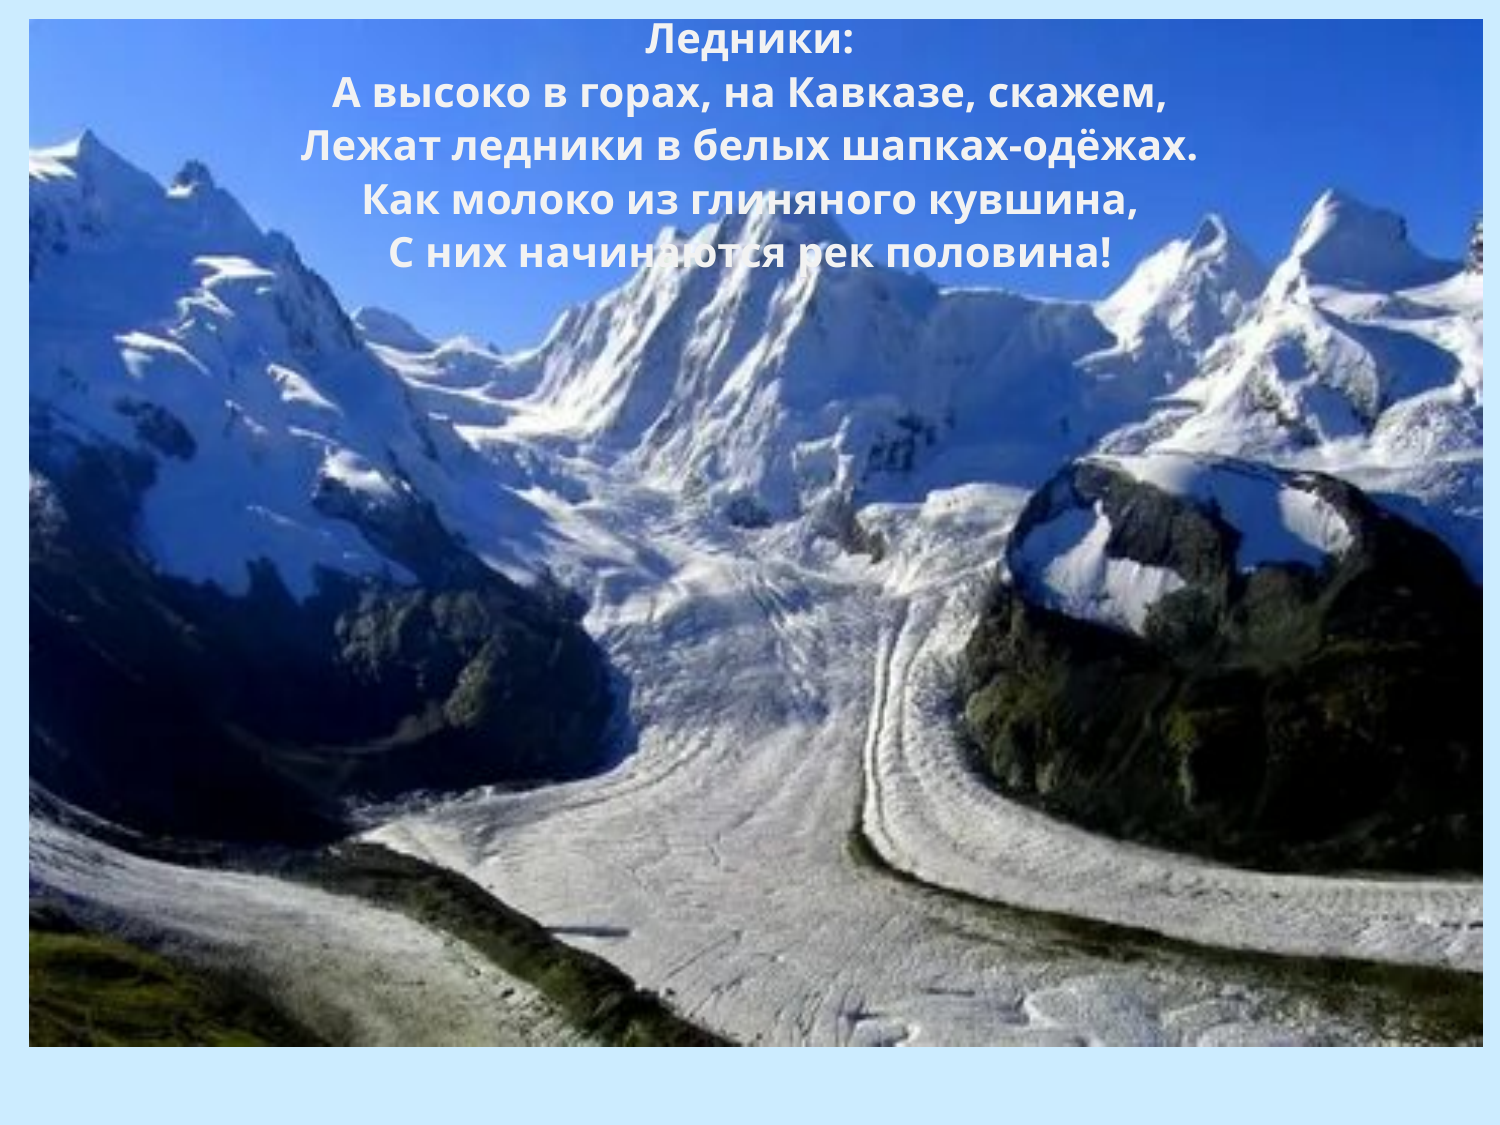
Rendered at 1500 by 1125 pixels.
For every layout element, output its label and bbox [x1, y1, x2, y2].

picture [29, 18, 1483, 1047]
